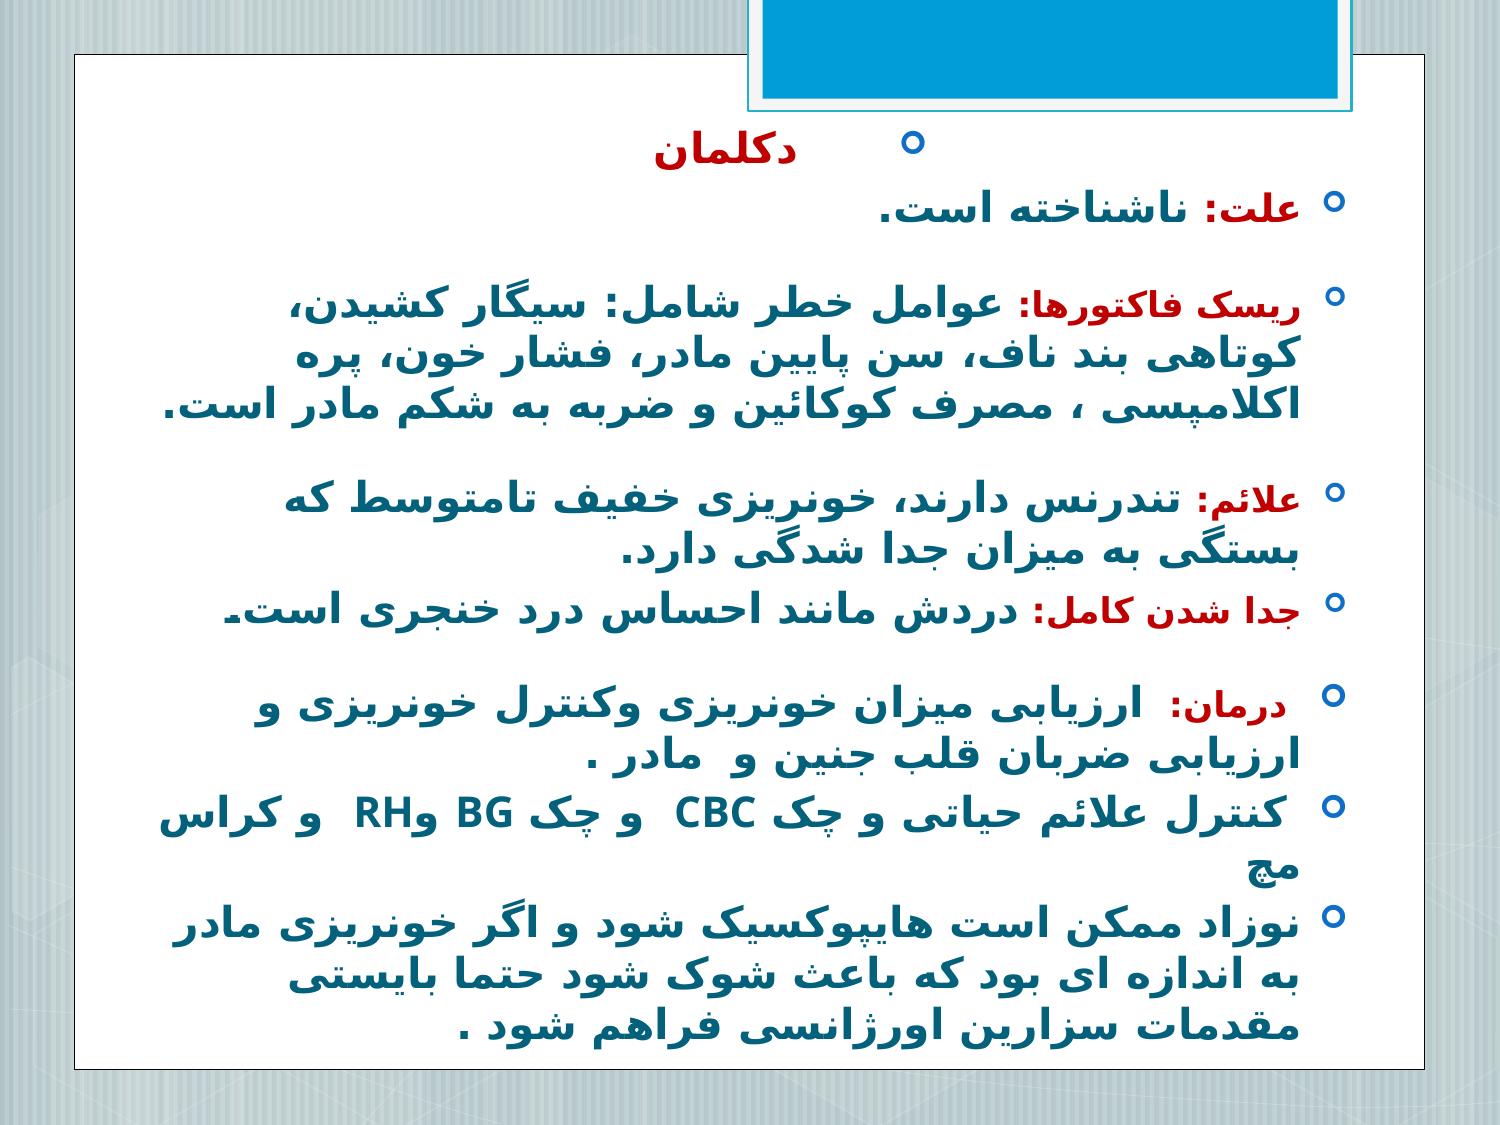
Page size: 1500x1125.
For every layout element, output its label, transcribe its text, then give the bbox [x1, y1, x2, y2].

list دکلمان علت: ناشناخته است. ریسک فاکتورها: عوامل خطر شامل: سیگار کشیدن، کوتاهی بند ناف، سن پایین مادر، فشار خون، پره اکلامپسی ، مصرف کوکائین و ضربه به شکم مادر است. علائم: تندرنس دارند، خونریزی خفیف تامتوسط که بستگی به میزان جدا شدگی دارد. جدا شدن کامل: دردش مانند احساس درد خنجری است. درمان: ارزیابی میزان خونریزی وکنترل خونریزی و ارزیابی ضربان قلب جنین و مادر . کنترل علائم حیاتی و چک CBC و چک BG وRH و کراس مچ نوزاد ممکن است هایپوکسیک شود و اگر خونریزی مادر به اندازه ای بود که باعث شوک شود حتما بایستی مقدمات سزارین اورژانسی فراهم شود . [135, 113, 1369, 1059]
